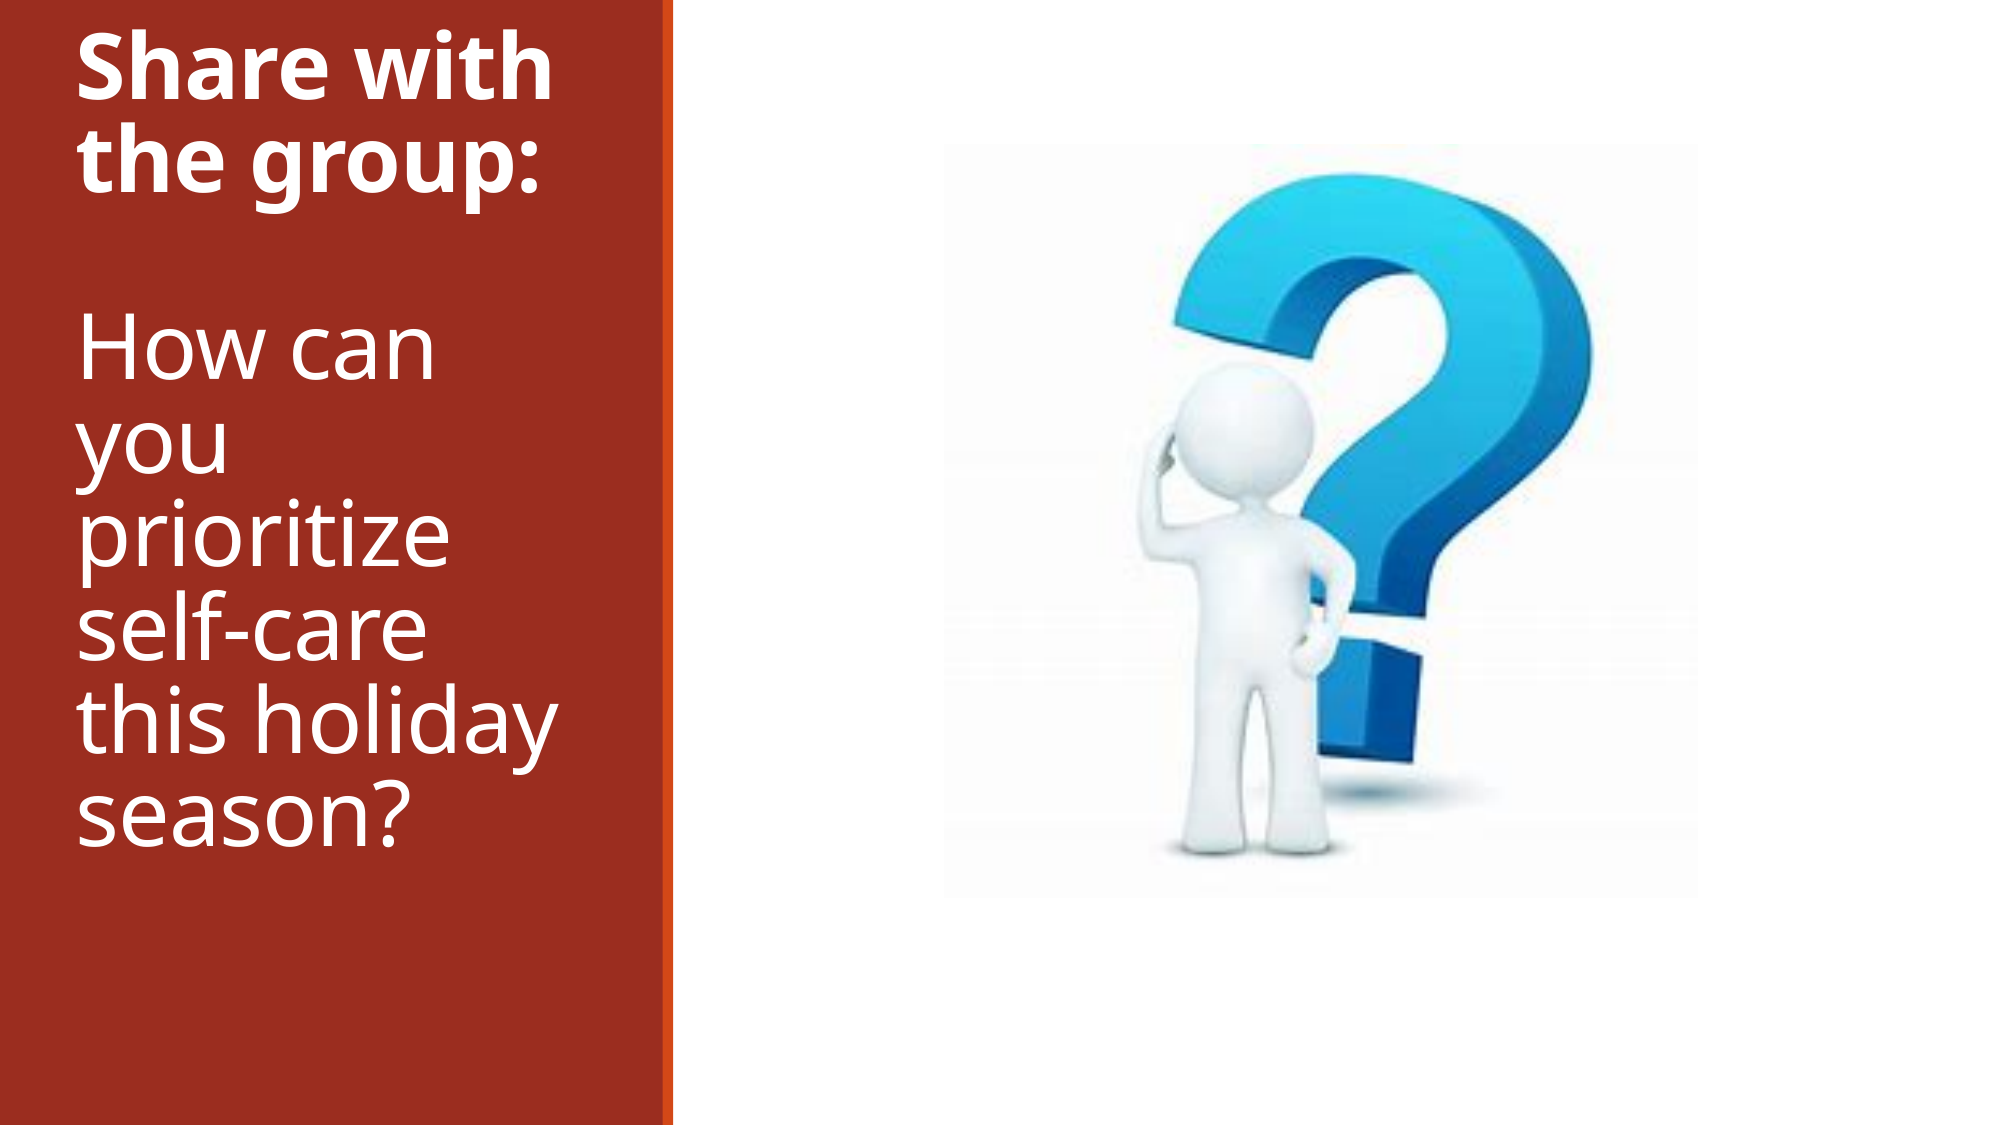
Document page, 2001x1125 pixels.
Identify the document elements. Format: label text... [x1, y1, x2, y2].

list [943, 143, 1698, 898]
title Share with the group: How can you prioritize self-care this holiday season? [60, 498, 586, 874]
